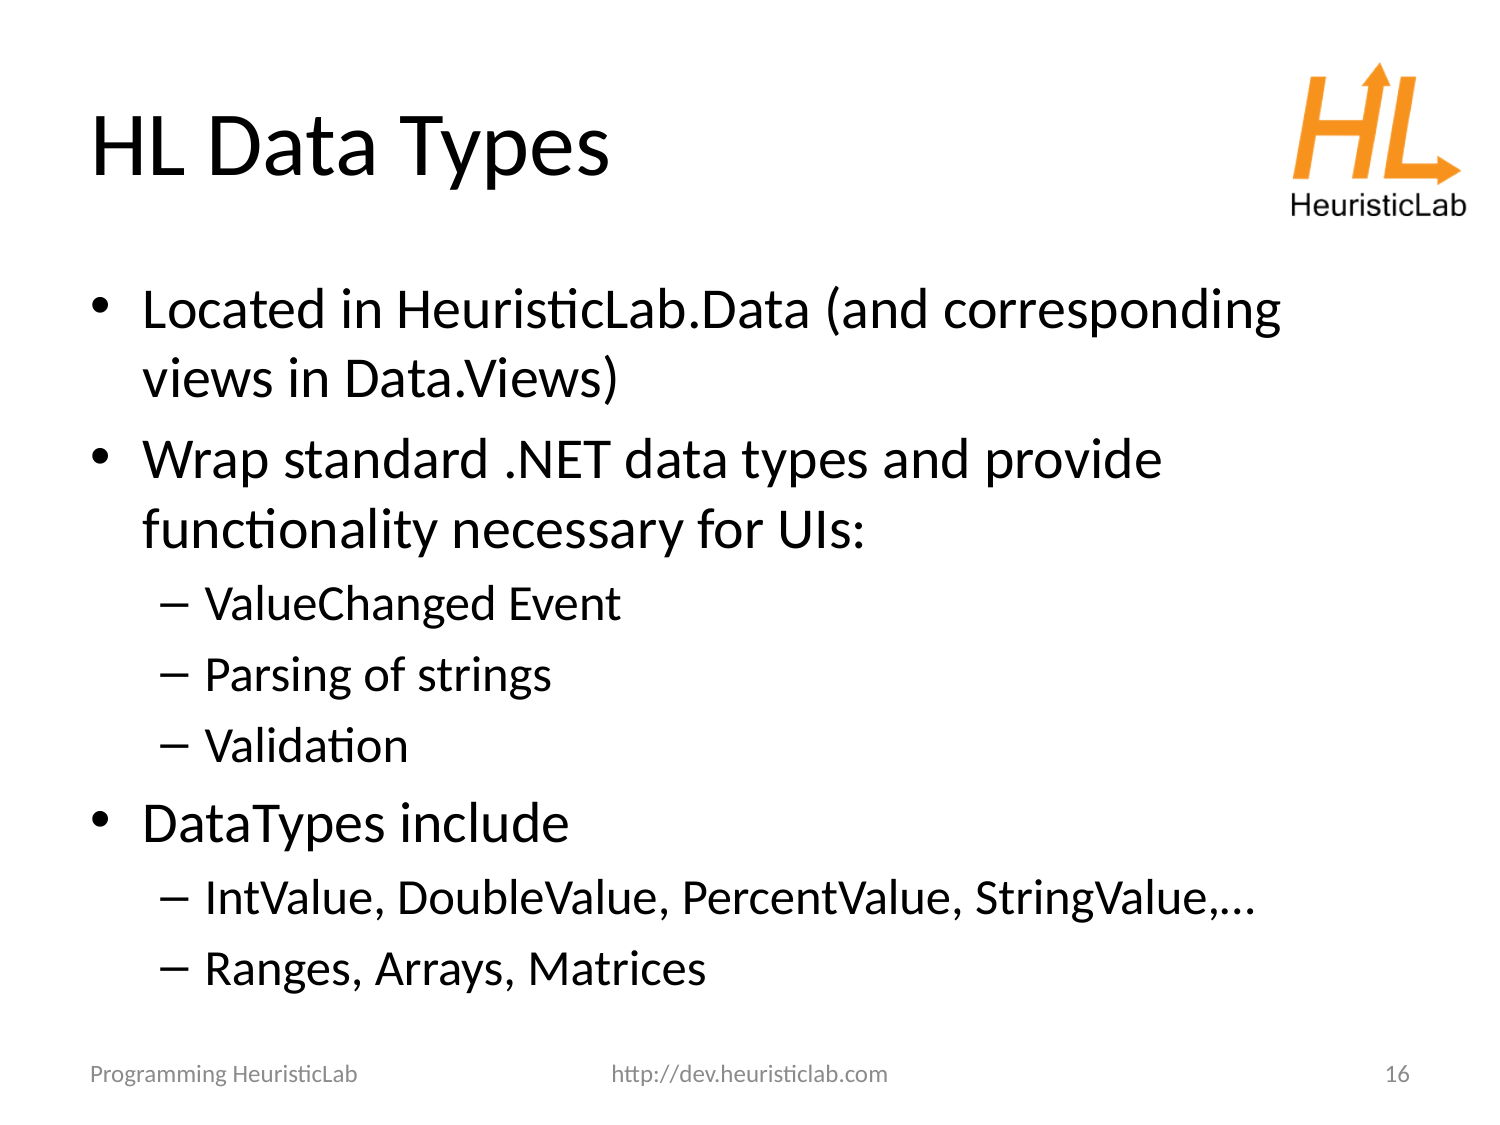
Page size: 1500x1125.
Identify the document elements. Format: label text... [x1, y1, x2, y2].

slide_number Programming HeuristicLab [75, 1042, 425, 1103]
list Located in HeuristicLab.Data (and corresponding views in Data.Views) Wrap standard .NET data types and provide functionality necessary for UIs: ValueChanged Event Parsing of strings Validation DataTypes include IntValue, DoubleValue, PercentValue, StringValue,… Ranges, Arrays, Matrices [75, 262, 1425, 1005]
picture [1281, 27, 1474, 244]
slide_number 16 [1074, 1042, 1425, 1103]
footer http://dev.heuristiclab.com [512, 1042, 988, 1103]
title HL Data Types [75, 45, 1282, 233]
